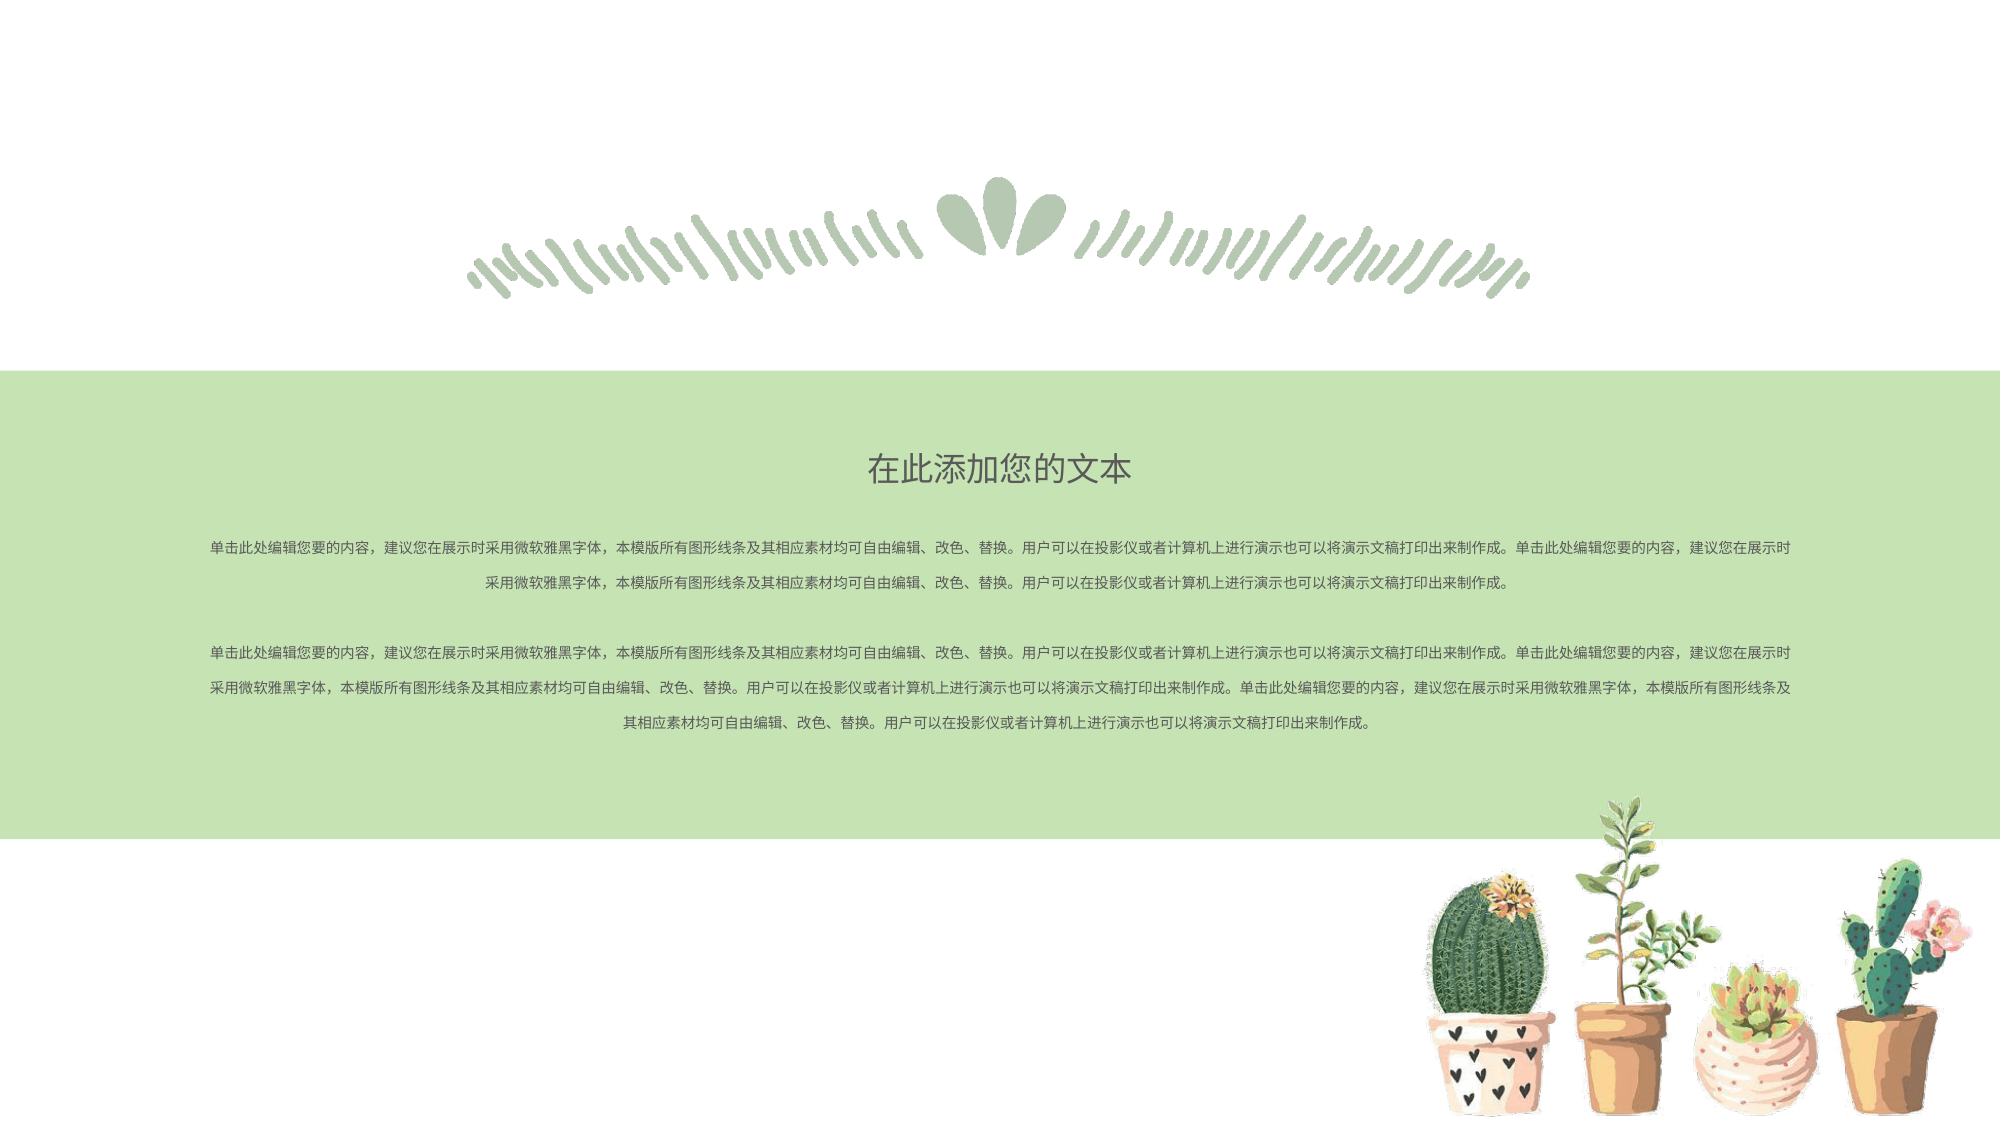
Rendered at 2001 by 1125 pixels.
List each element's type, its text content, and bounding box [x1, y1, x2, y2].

picture [427, 109, 1553, 469]
picture [1402, 721, 1987, 1125]
text_box [0, 370, 2000, 840]
text_box 在此添加您的文本 [852, 469, 1148, 496]
text_box 单击此处编辑您要的内容，建议您在展示时采用微软雅黑字体，本模版所有图形线条及其相应素材均可自由编辑、改色、替换。用户可以在投影仪或者计算机上进行演示也可以将演示文稿打印出来制作成。单击此处编辑您要的内容，建议您在展示时采用微软雅黑字体，本模版所有图形线条及其相应素材均可自由编辑、改色、替换。用户可以在投影仪或者计算机上进行演示也可以将演示文稿打印出来制作成。 单击此处编辑您要的内容，建议您在展示时采用微软雅黑字体，本模版所有图形线条及其相应素材均可自由编辑、改色、替换。用户可以在投影仪或者计算机上进行演示也可以将演示文稿打印出来制作成。单击此处编辑您要的内容，建议您在展示时采用微软雅黑字体，本模版所有图形线条及其相应素材均可自由编辑、改色、替换。用户可以在投影仪或者计算机上进行演示也可以将演示文稿打印出来制作成。单击此处编辑您要的内容，建议您在展示时采用微软雅黑字体，本模版所有图形线条及其相应素材均可自由编辑、改色、替换。用户可以在投影仪或者计算机上进行演示也可以将演示文稿打印出来制作成。 [192, 514, 1807, 809]
